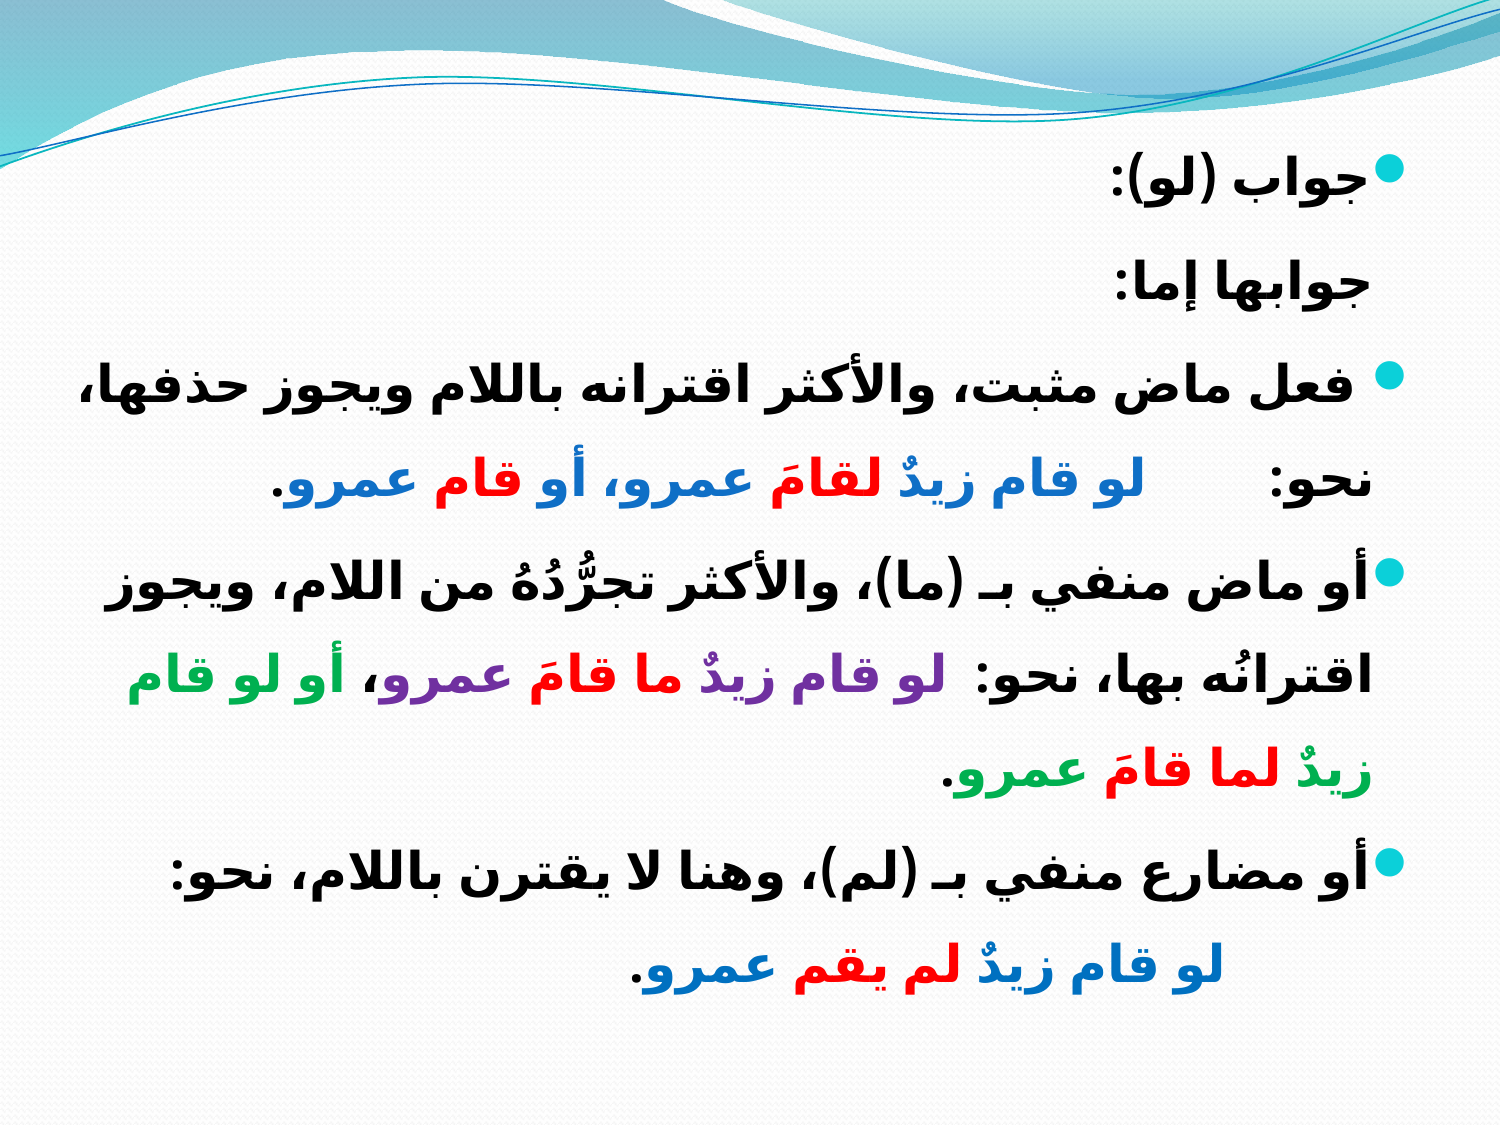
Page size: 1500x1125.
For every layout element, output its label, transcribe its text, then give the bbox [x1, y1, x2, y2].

list جواب (لو): جوابها إما: فعل ماض مثبت، والأكثر اقترانه باللام ويجوز حذفها، نحو: لو قام زيدٌ لقامَ عمرو، أو قام عمرو. أو ماض منفي بـ (ما)، والأكثر تجرُّدُهُ من اللام، ويجوز اقترانُه بها، نحو: لو قام زيدٌ ما قامَ عمرو، أو لو قام زيدٌ لما قامَ عمرو. أو مضارع منفي بـ (لم)، وهنا لا يقترن باللام، نحو: لو قام زيدٌ لم يقم عمرو. [58, 105, 1430, 1038]
